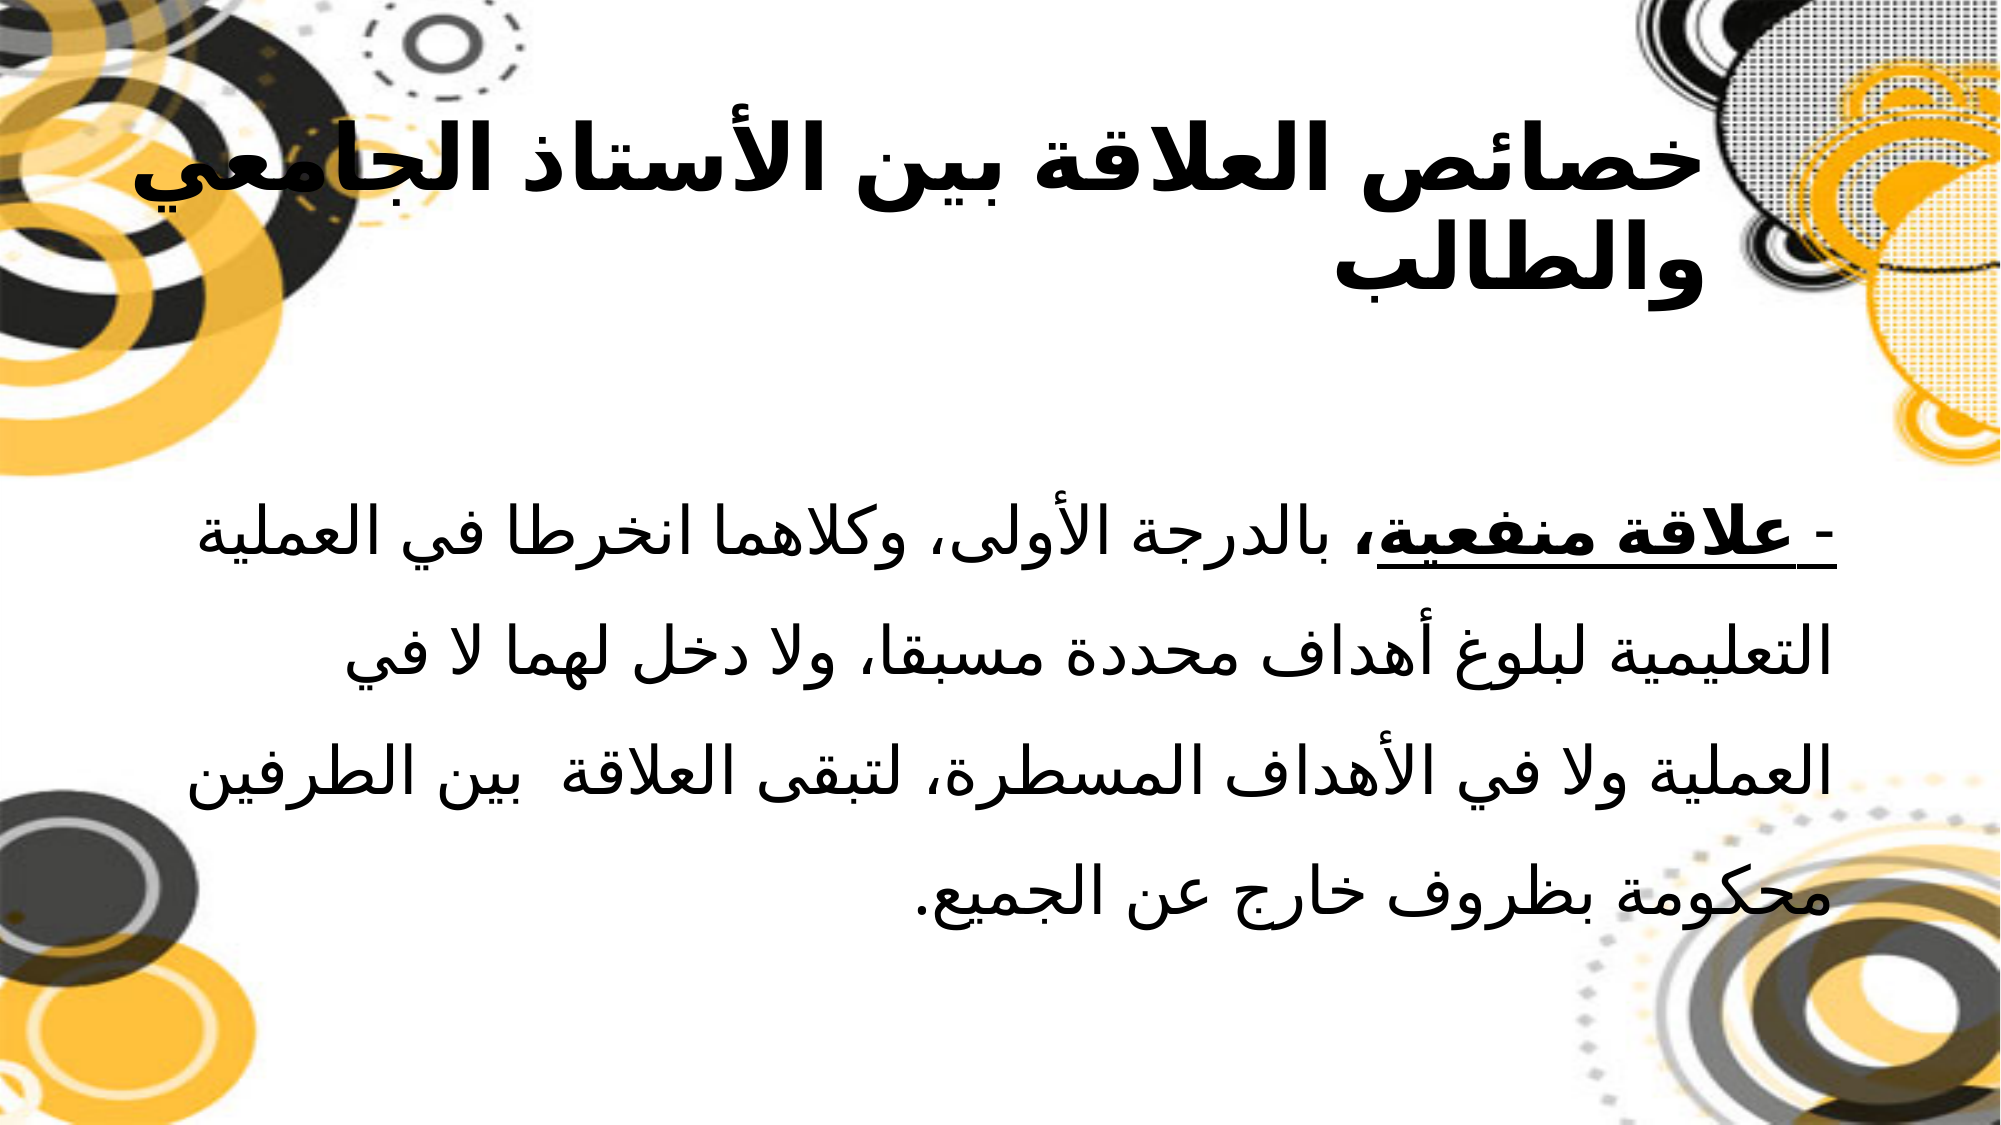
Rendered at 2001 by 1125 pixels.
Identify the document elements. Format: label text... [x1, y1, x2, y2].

title خصائص العلاقة بين الأستاذ الجامعي والطالب [0, 101, 1725, 319]
picture [0, 0, 2001, 1125]
list - علاقة منفعية، بالدرجة الأولى، وكلاهما انخرطا في العملية التعليمية لبلوغ أهداف محددة مسبقا، ولا دخل لهما لا في العملية ولا في الأهداف المسطرة، لتبقى العلاقة بين الطرفين محكومة بظروف خارج عن الجميع. [126, 440, 1852, 1125]
